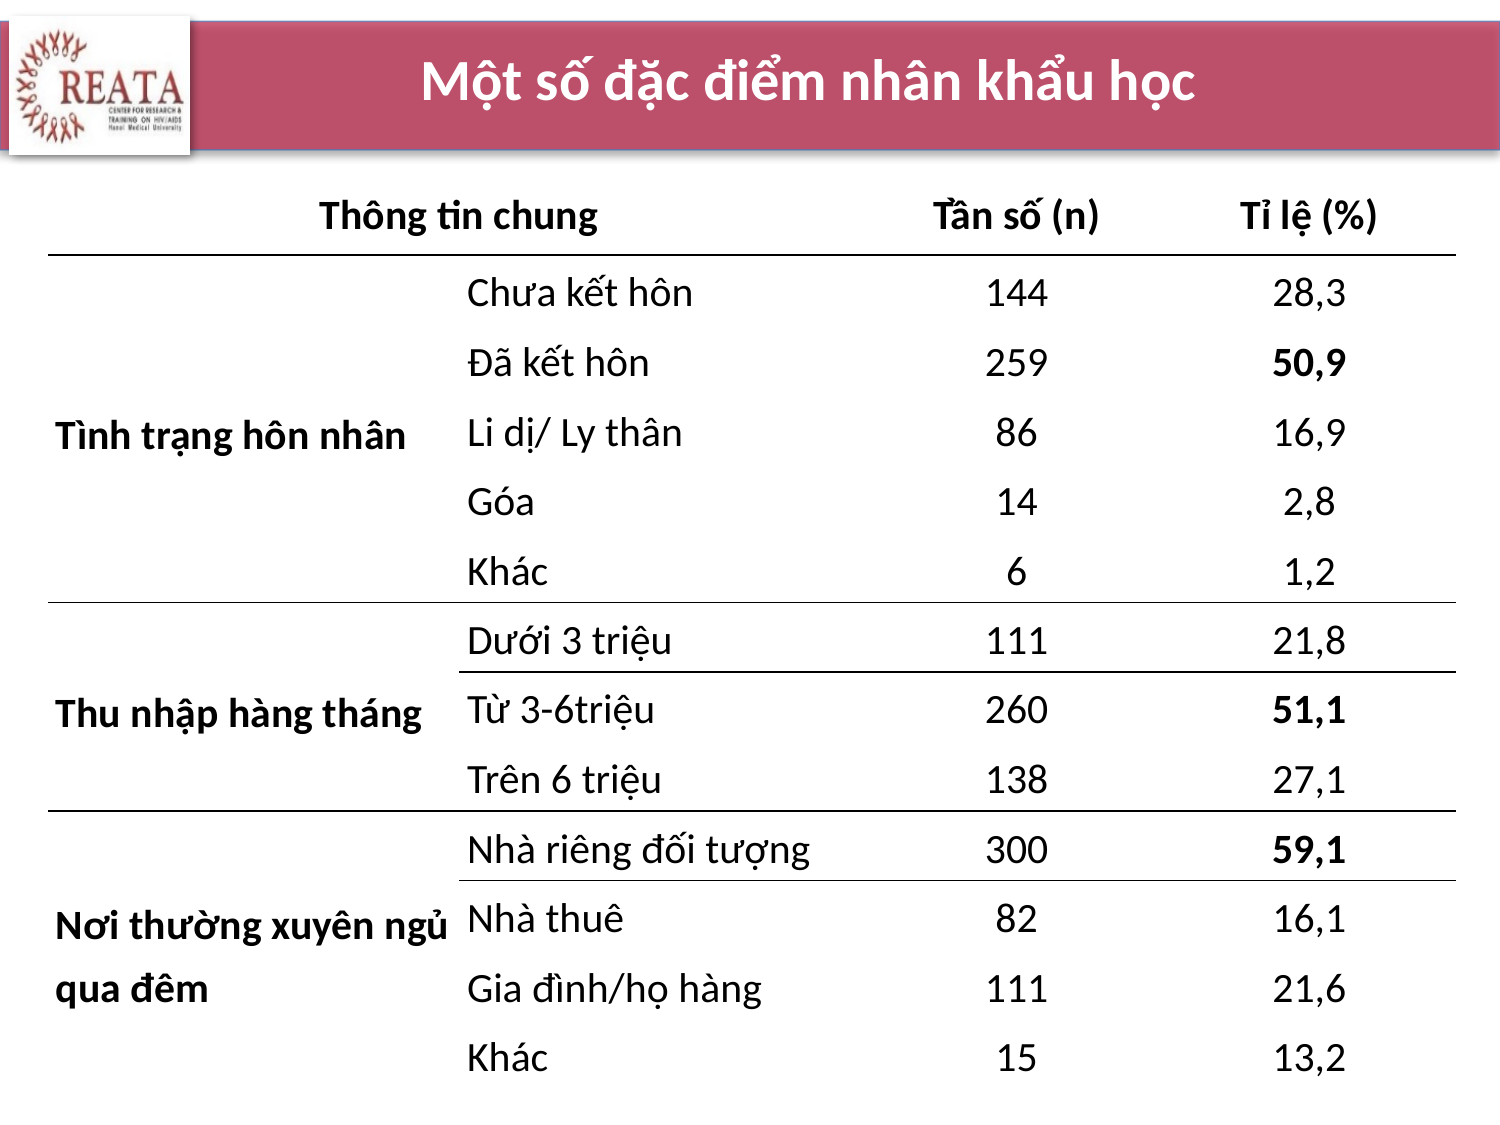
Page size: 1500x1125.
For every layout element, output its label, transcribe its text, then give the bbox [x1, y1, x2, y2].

table_cell 28,3 [1163, 256, 1456, 324]
table_cell 260 [870, 673, 1163, 741]
table_cell 1,2 [1163, 533, 1456, 602]
picture [9, 16, 190, 155]
table_cell 300 [870, 812, 1163, 880]
title Một số đặc điểm nhân khẩu học [204, 37, 1425, 135]
table_cell 144 [870, 256, 1163, 324]
table_cell 138 [870, 741, 1163, 810]
table_cell 111 [870, 603, 1163, 671]
table_cell 259 [870, 324, 1163, 394]
table_cell Tình trạng hôn nhân [48, 256, 459, 602]
table_cell 21,6 [1163, 950, 1456, 1019]
table_cell Khác [459, 533, 870, 602]
table_cell Nhà thuê [459, 881, 870, 950]
table_cell 27,1 [1163, 741, 1456, 810]
table_cell Nhà riêng đối tượng [459, 812, 870, 880]
table_cell 14 [870, 463, 1163, 533]
table_cell 111 [870, 950, 1163, 1019]
table_cell Từ 3-6triệu [459, 673, 870, 741]
table_cell Gia đình/họ hàng [459, 950, 870, 1019]
table_cell 16,9 [1163, 394, 1456, 463]
table_header Tần số (n) [870, 178, 1163, 254]
table_cell Chưa kết hôn [459, 256, 870, 324]
table_cell 15 [870, 1019, 1163, 1089]
table_cell 82 [870, 881, 1163, 950]
table_cell Khác [459, 1019, 870, 1089]
table_cell 16,1 [1163, 881, 1456, 950]
table_cell Đã kết hôn [459, 324, 870, 394]
table_cell Thu nhập hàng tháng [48, 603, 459, 810]
table_cell 59,1 [1163, 812, 1456, 880]
table_cell 86 [870, 394, 1163, 463]
table_cell 21,8 [1163, 603, 1456, 671]
table_cell 51,1 [1163, 673, 1456, 741]
table_cell 2,8 [1163, 463, 1456, 533]
table_header Thông tin chung [48, 178, 870, 254]
table_cell Nơi thường xuyên ngủ qua đêm [48, 812, 459, 1089]
table_cell Trên 6 triệu [459, 741, 870, 810]
table_cell 50,9 [1163, 324, 1456, 394]
table_cell 13,2 [1163, 1019, 1456, 1089]
table_cell Li dị/ Ly thân [459, 394, 870, 463]
table_cell 6 [870, 533, 1163, 602]
table_cell Góa [459, 463, 870, 533]
table_header Tỉ lệ (%) [1163, 178, 1456, 254]
table_cell Dưới 3 triệu [459, 603, 870, 671]
